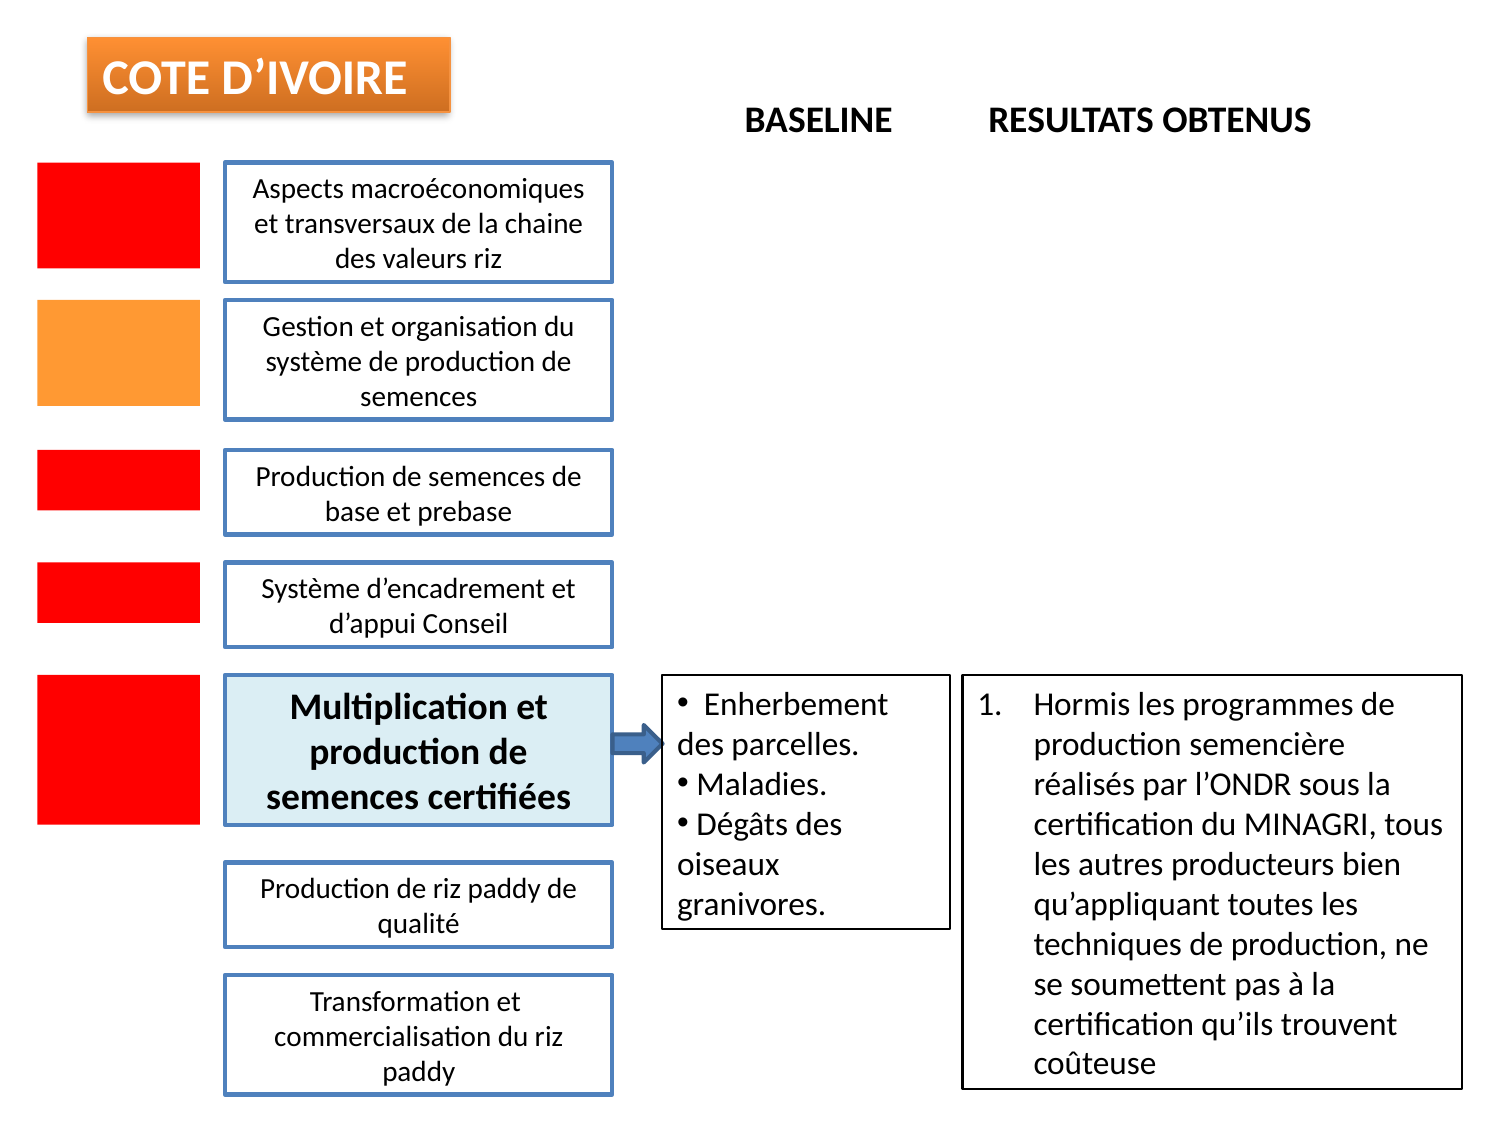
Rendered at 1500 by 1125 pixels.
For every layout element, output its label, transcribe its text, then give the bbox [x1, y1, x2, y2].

text_box COTE D’IVOIRE [87, 37, 451, 113]
text_box Système d’encadrement et d’appui Conseil [223, 560, 614, 649]
text_box Hormis les programmes de production semencière réalisés par l’ONDR sous la certification du MINAGRI, tous les autres producteurs bien qu’appliquant toutes les techniques de production, ne se soumettent pas à la certification qu’ils trouvent coûteuse [962, 674, 1463, 1089]
text_box Enherbement des parcelles. Maladies. Dégâts des oiseaux granivores. [662, 674, 950, 930]
text_box Multiplication et production de semences certifiées [223, 673, 614, 827]
text_box [37, 449, 200, 511]
text_box Production de semences de base et prebase [223, 448, 614, 537]
text_box [37, 162, 200, 269]
text_box [37, 562, 200, 623]
text_box Aspects macroéconomiques et transversaux de la chaine des valeurs riz [223, 160, 614, 284]
text_box [610, 723, 662, 765]
text_box BASELINE [687, 87, 912, 148]
text_box [37, 299, 200, 406]
text_box RESULTATS OBTENUS [912, 87, 1388, 148]
text_box Production de riz paddy de qualité [223, 860, 614, 949]
text_box [37, 674, 200, 825]
text_box Transformation et commercialisation du riz paddy [223, 973, 614, 1097]
text_box Gestion et organisation du système de production de semences [223, 298, 614, 422]
